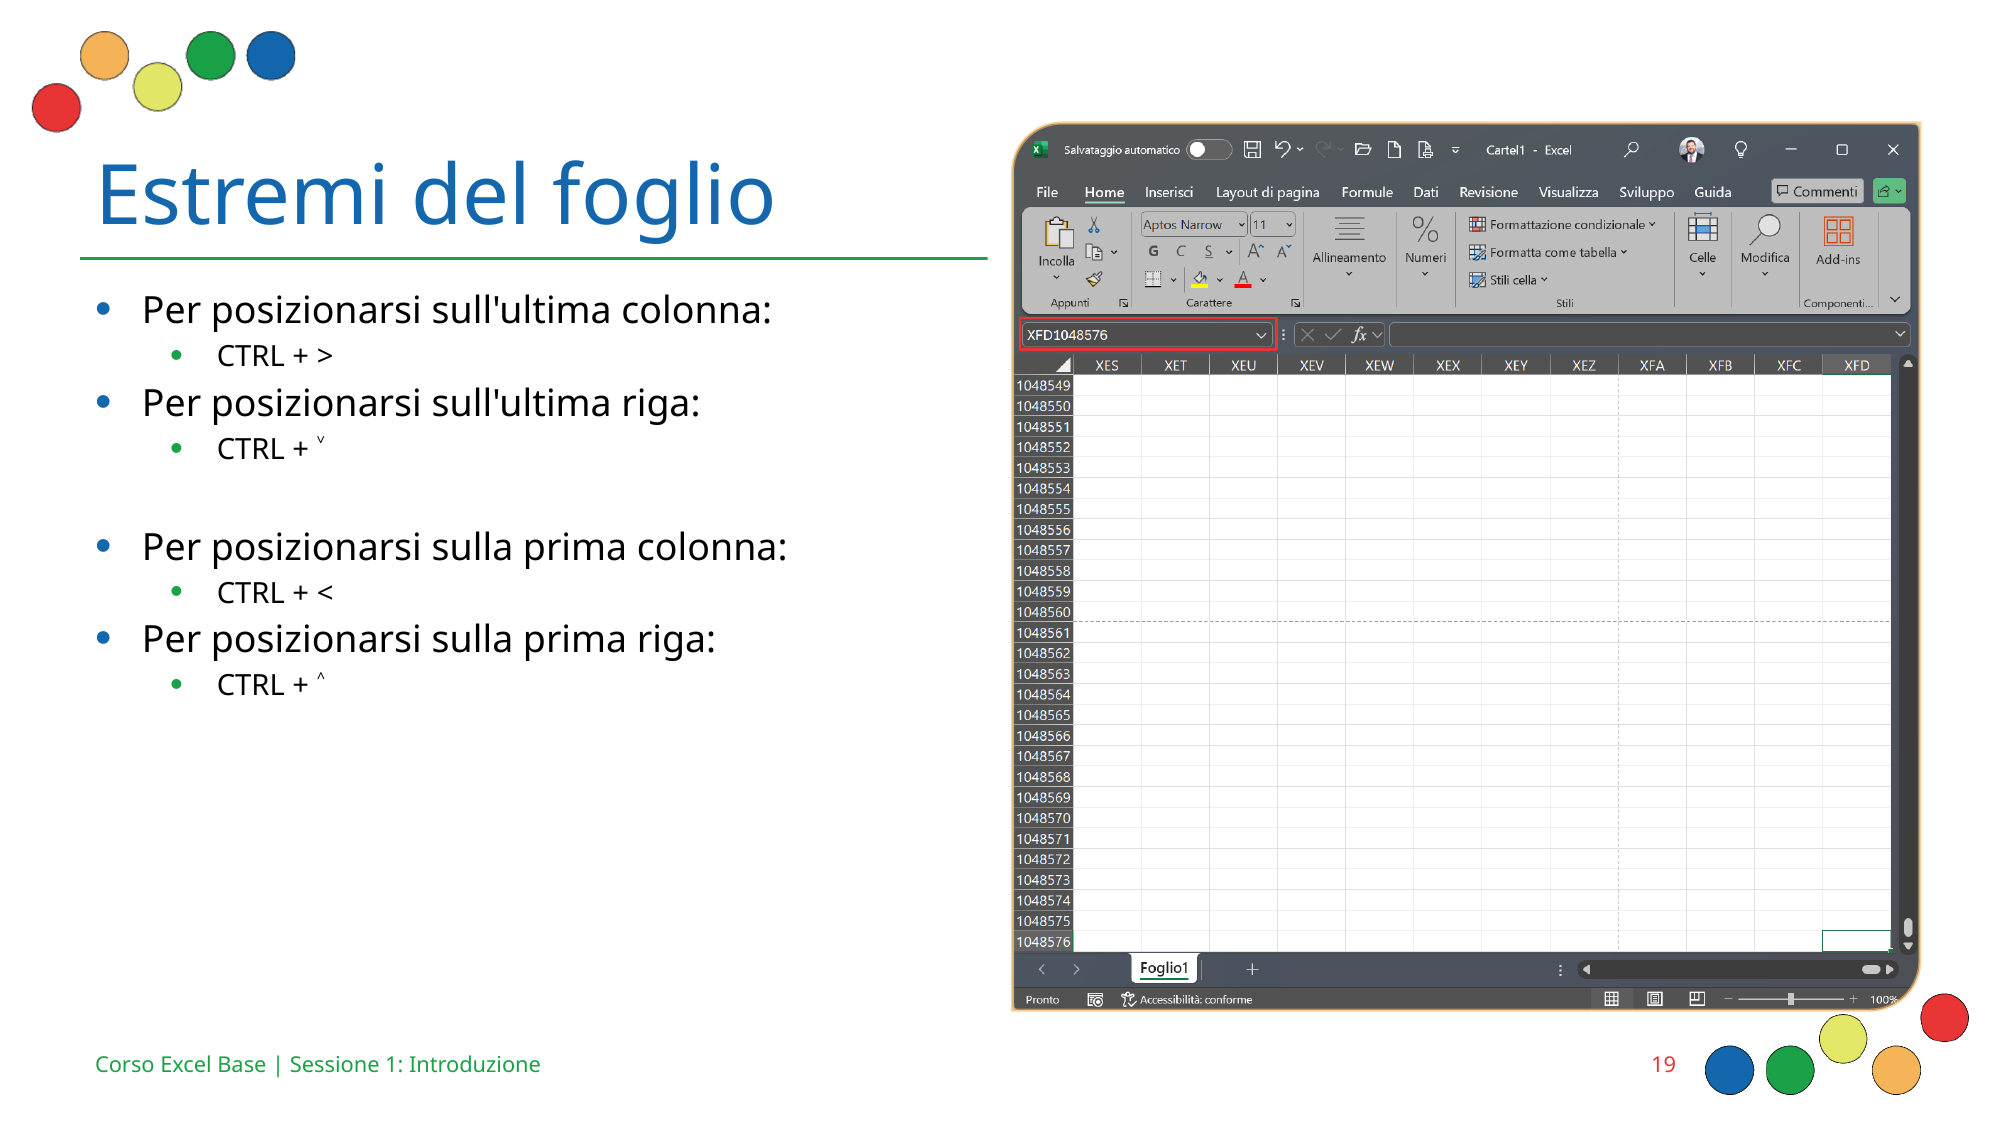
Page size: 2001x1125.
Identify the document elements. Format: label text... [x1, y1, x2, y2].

list Per posizionarsi sull'ultima colonna: CTRL + > Per posizionarsi sull'ultima riga: CTRL + ˅ Per posizionarsi sulla prima colonna: CTRL + < Per posizionarsi sulla prima riga: CTRL + ˄ [80, 278, 988, 1011]
picture [29, 30, 295, 135]
picture [1012, 122, 1971, 1096]
title Estremi del foglio [80, 123, 988, 259]
slide_number 19 [1583, 1035, 1692, 1096]
footer Corso Excel Base | Sessione 1: Introduzione [80, 1035, 1571, 1096]
